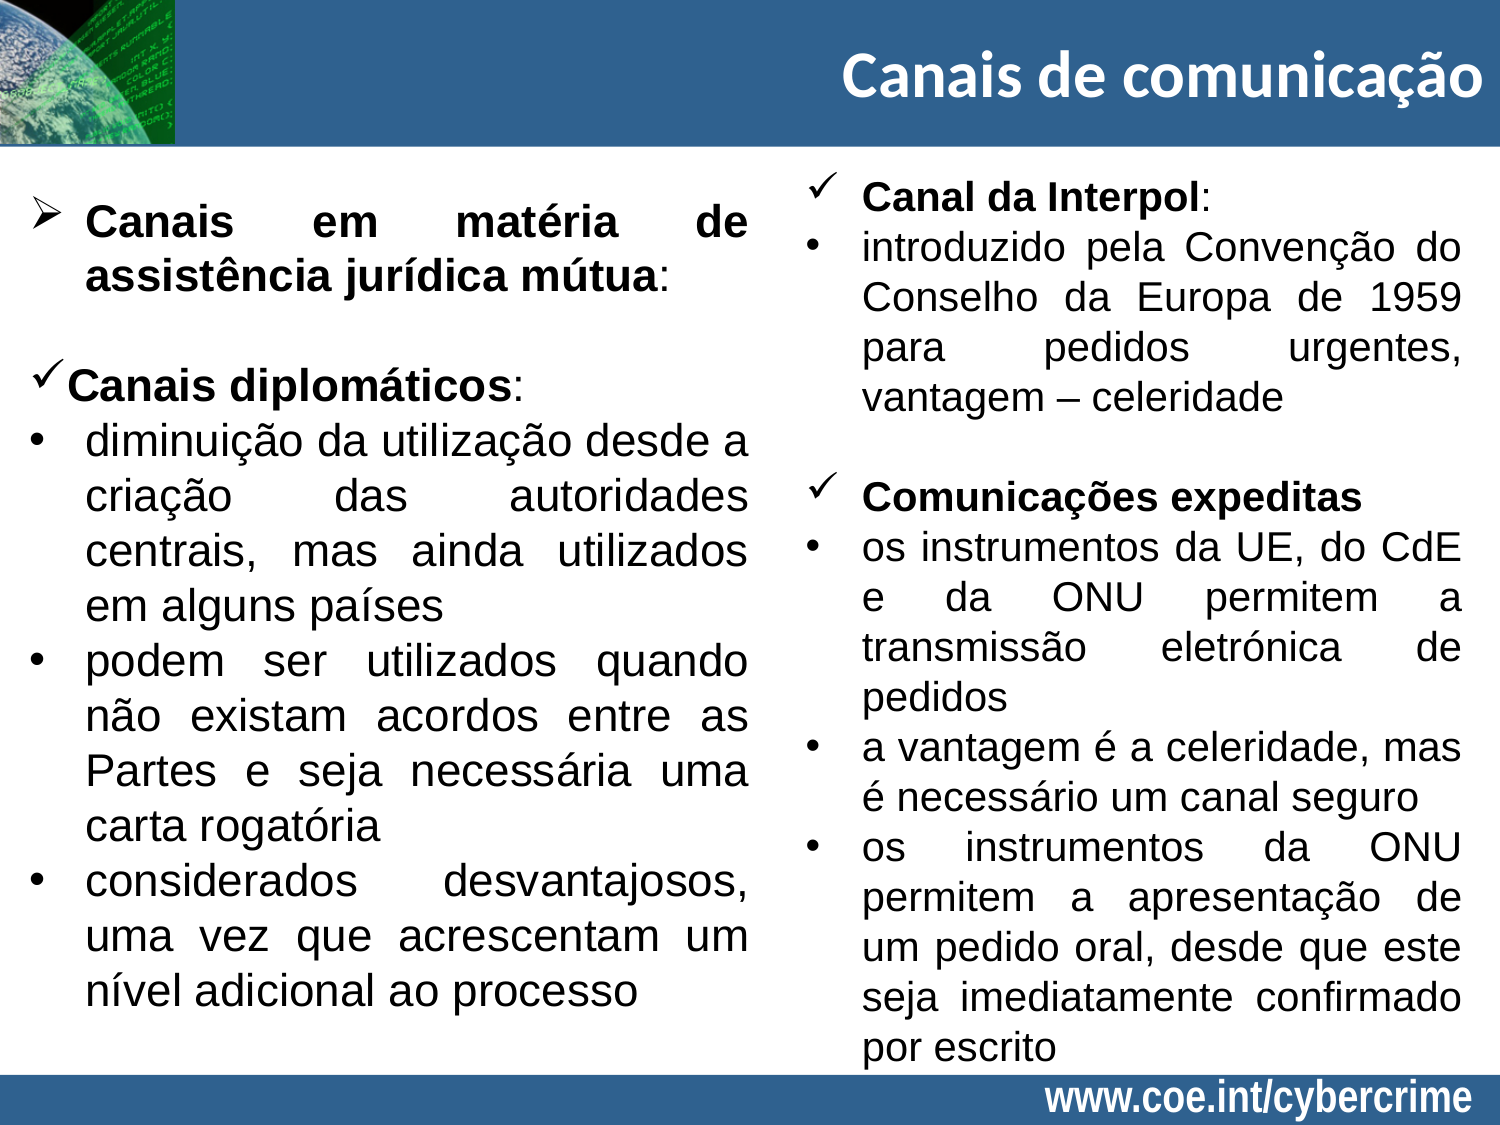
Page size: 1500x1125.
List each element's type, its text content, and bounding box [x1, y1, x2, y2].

text_box Canais em matéria de assistência jurídica mútua: Canais diplomáticos: diminuição da utilização desde a criação das autoridades centrais, mas ainda utilizados em alguns países podem ser utilizados quando não existam acordos entre as Partes e seja necessária uma carta rogatória considerados desvantajosos, uma vez que acrescentam um nível adicional ao processo [14, 183, 765, 1024]
text_box Canais de comunicação [177, 0, 1500, 149]
text_box www.coe.int/cybercrime [1030, 1059, 1500, 1125]
text_box [0, 1073, 1030, 1125]
picture [0, 0, 175, 144]
text_box Canal da Interpol: introduzido pela Convenção do Conselho da Europa de 1959 para pedidos urgentes, vantagem – celeridade Comunicações expeditas os instrumentos da UE, do CdE e da ONU permitem a transmissão eletrónica de pedidos a vantagem é a celeridade, mas é necessário um canal seguro os instrumentos da ONU permitem a apresentação de um pedido oral, desde que este seja imediatamente confirmado por escrito [790, 162, 1478, 1078]
